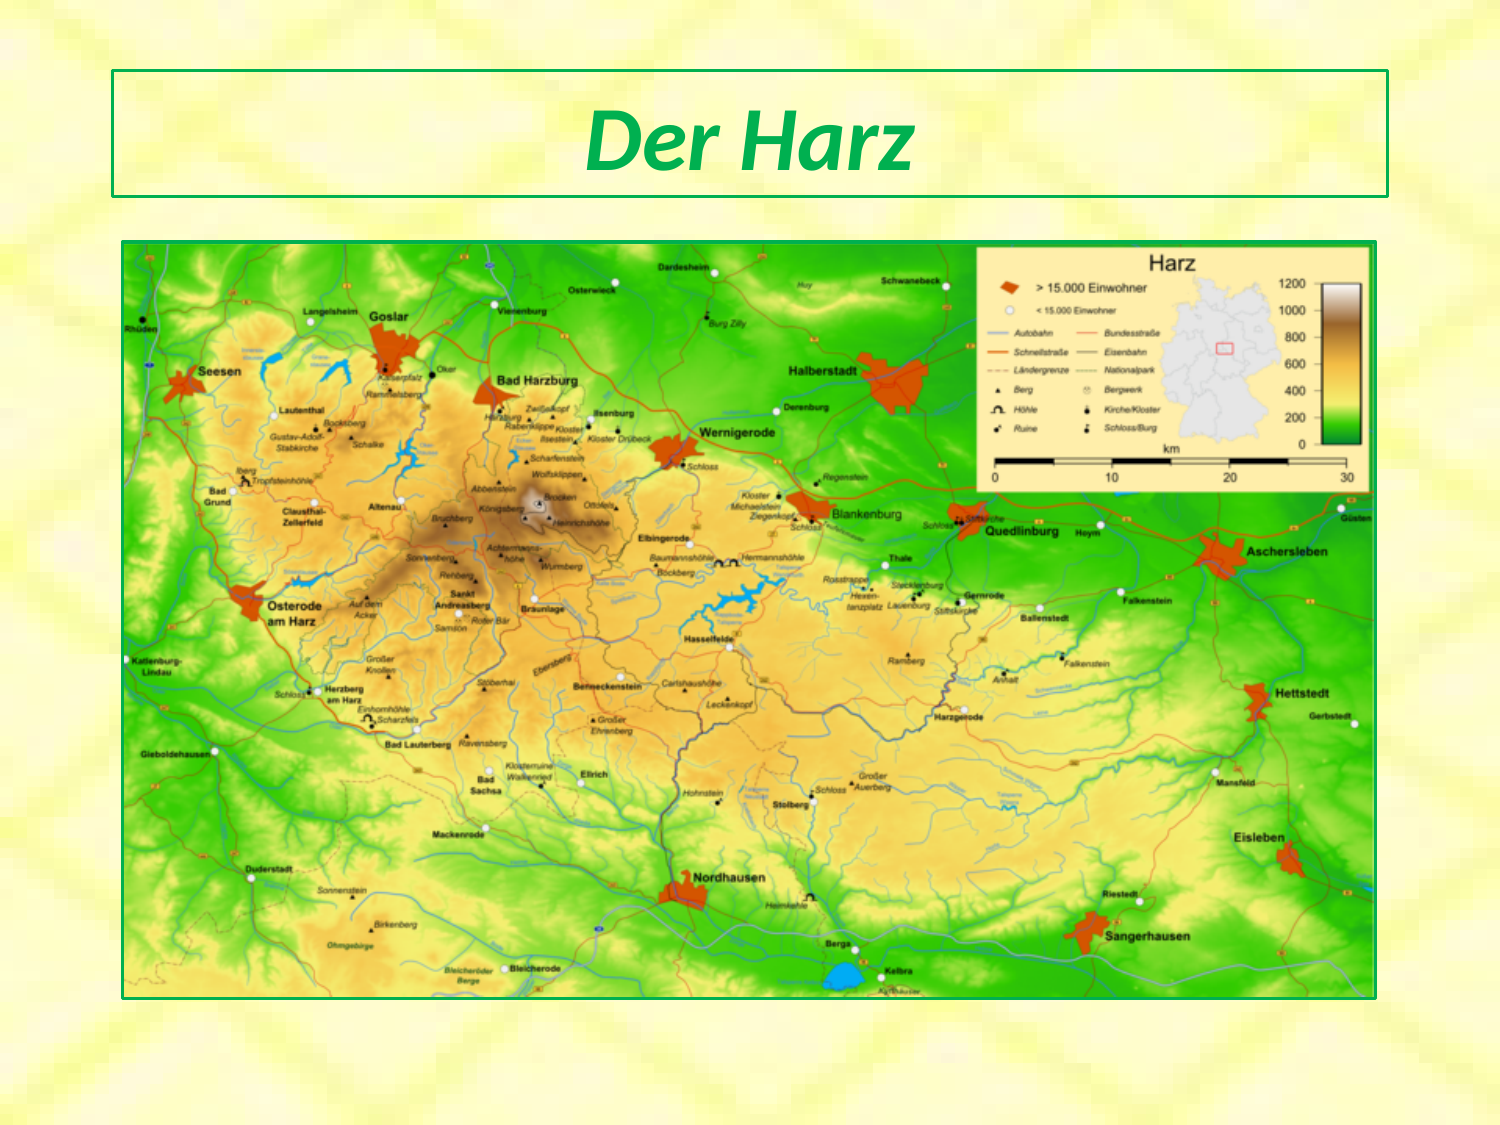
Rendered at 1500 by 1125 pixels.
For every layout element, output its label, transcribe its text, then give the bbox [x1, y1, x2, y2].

picture [0, 0, 1500, 1125]
title Der Harz [112, 70, 1388, 197]
